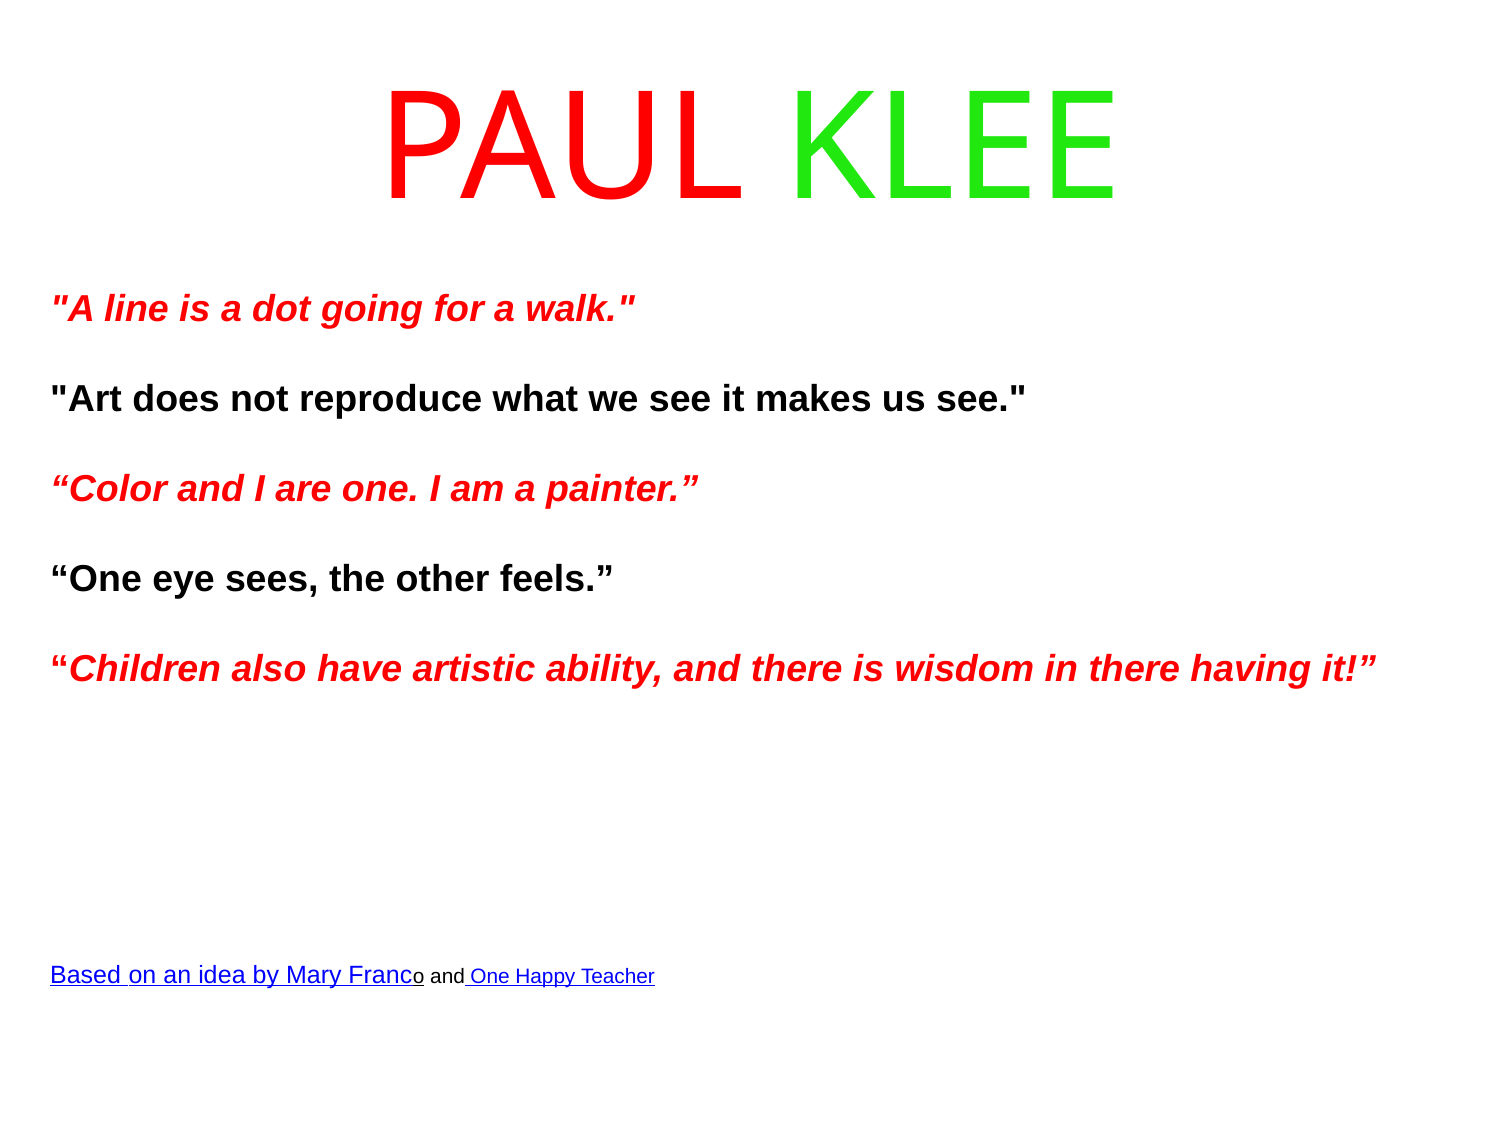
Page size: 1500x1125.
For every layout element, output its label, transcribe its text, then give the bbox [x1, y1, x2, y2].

text_box "A line is a dot going for a walk." "Art does not reproduce what we see it makes us see." “Color and I are one. I am a painter.” “One eye sees, the other feels.” “Children also have artistic ability, and there is wisdom in there having it!” Based on an idea by Mary Franco and One Happy Teacher [35, 276, 1477, 997]
title PAUL KLEE [75, 45, 1425, 233]
